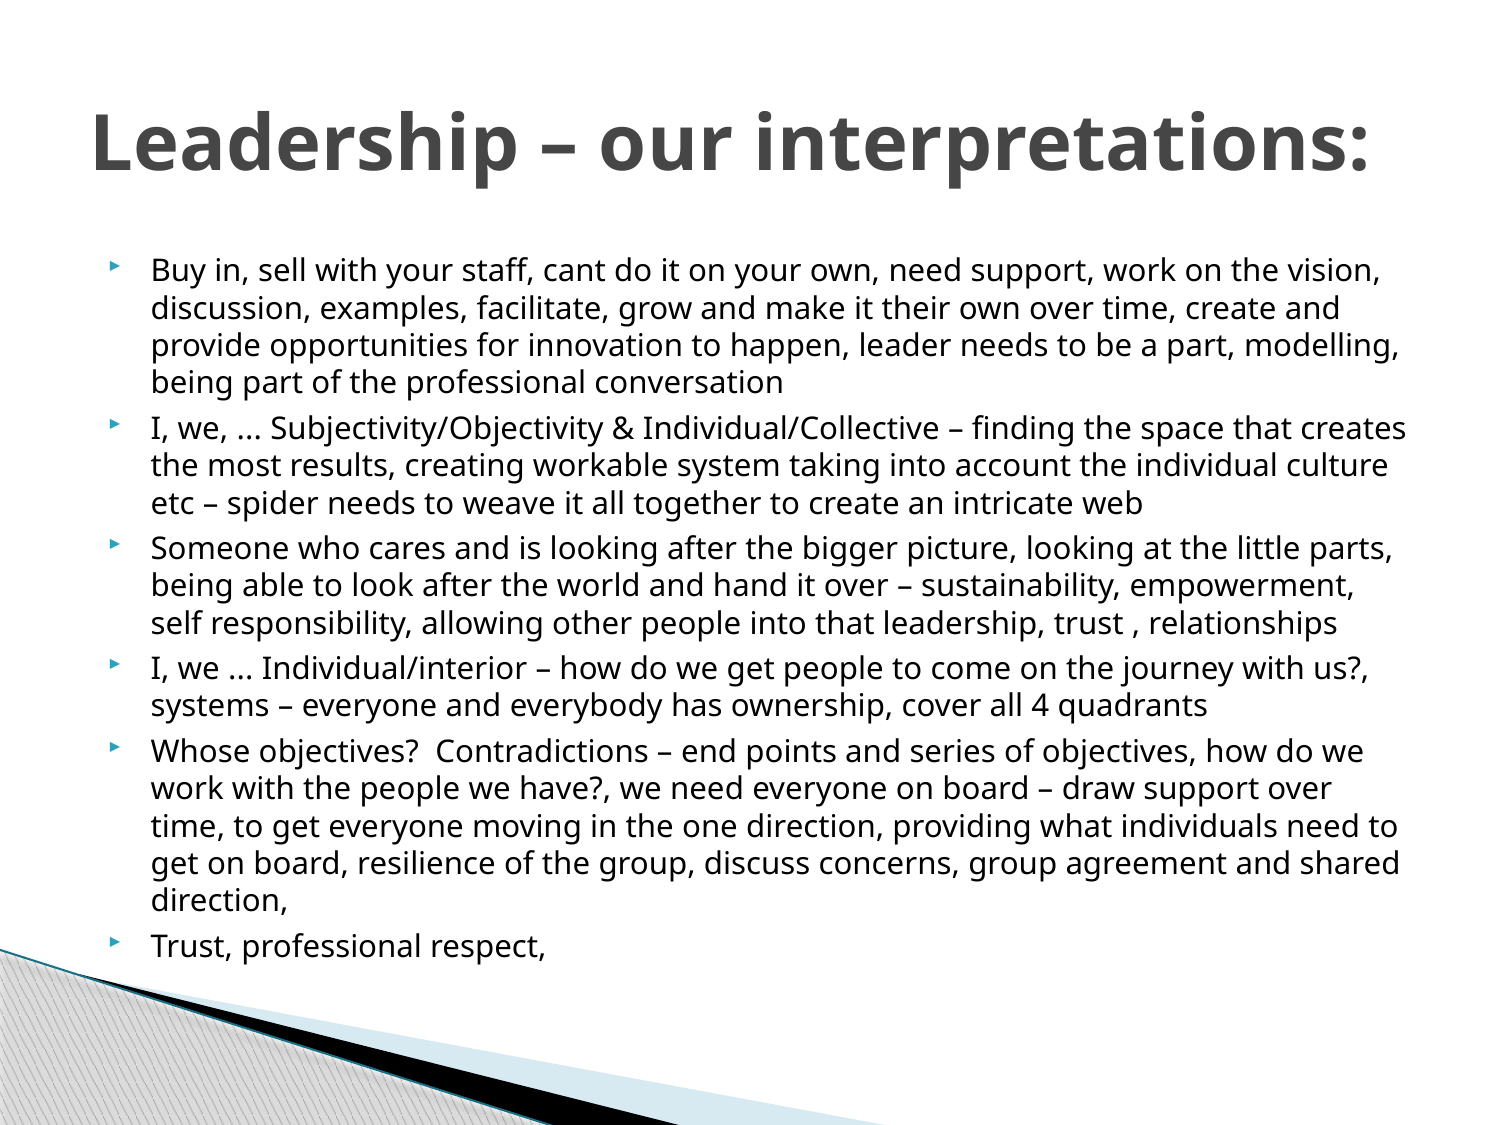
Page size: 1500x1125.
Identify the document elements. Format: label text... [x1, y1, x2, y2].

title Leadership – our interpretations: [75, 45, 1425, 233]
list Buy in, sell with your staff, cant do it on your own, need support, work on the vision, discussion, examples, facilitate, grow and make it their own over time, create and provide opportunities for innovation to happen, leader needs to be a part, modelling, being part of the professional conversation I, we, ... Subjectivity/Objectivity & Individual/Collective – finding the space that creates the most results, creating workable system taking into account the individual culture etc – spider needs to weave it all together to create an intricate web Someone who cares and is looking after the bigger picture, looking at the little parts, being able to look after the world and hand it over – sustainability, empowerment, self responsibility, allowing other people into that leadership, trust , relationships I, we ... Individual/interior – how do we get people to come on the journey with us?, systems – everyone and everybody has ownership, cover all 4 quadrants Whose objectives? Contradictions – end points and series of objectives, how do we work with the people we have?, we need everyone on board – draw support over time, to get everyone moving in the one direction, providing what individuals need to get on board, resilience of the group, discuss concerns, group agreement and shared direction, Trust, professional respect, [75, 243, 1425, 986]
